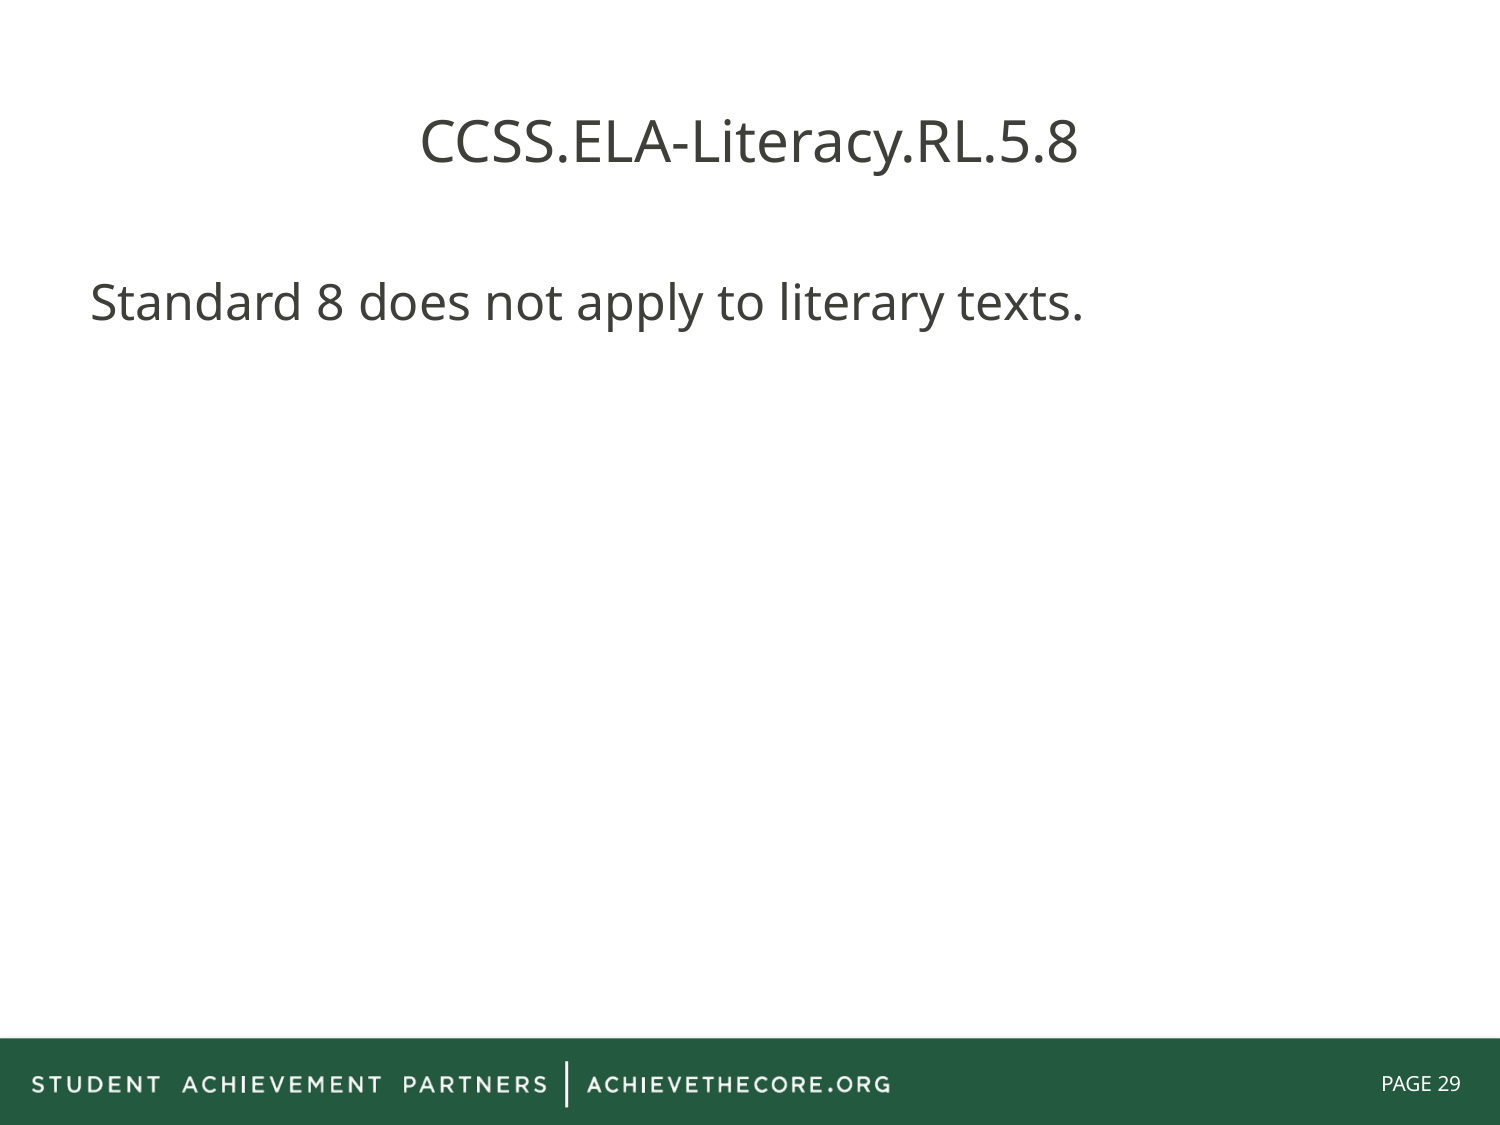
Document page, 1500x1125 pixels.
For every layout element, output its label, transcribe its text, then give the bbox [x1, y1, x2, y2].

list Standard 8 does not apply to literary texts. [75, 262, 1425, 1005]
title CCSS.ELA-Literacy.RL.5.8 [75, 45, 1425, 233]
